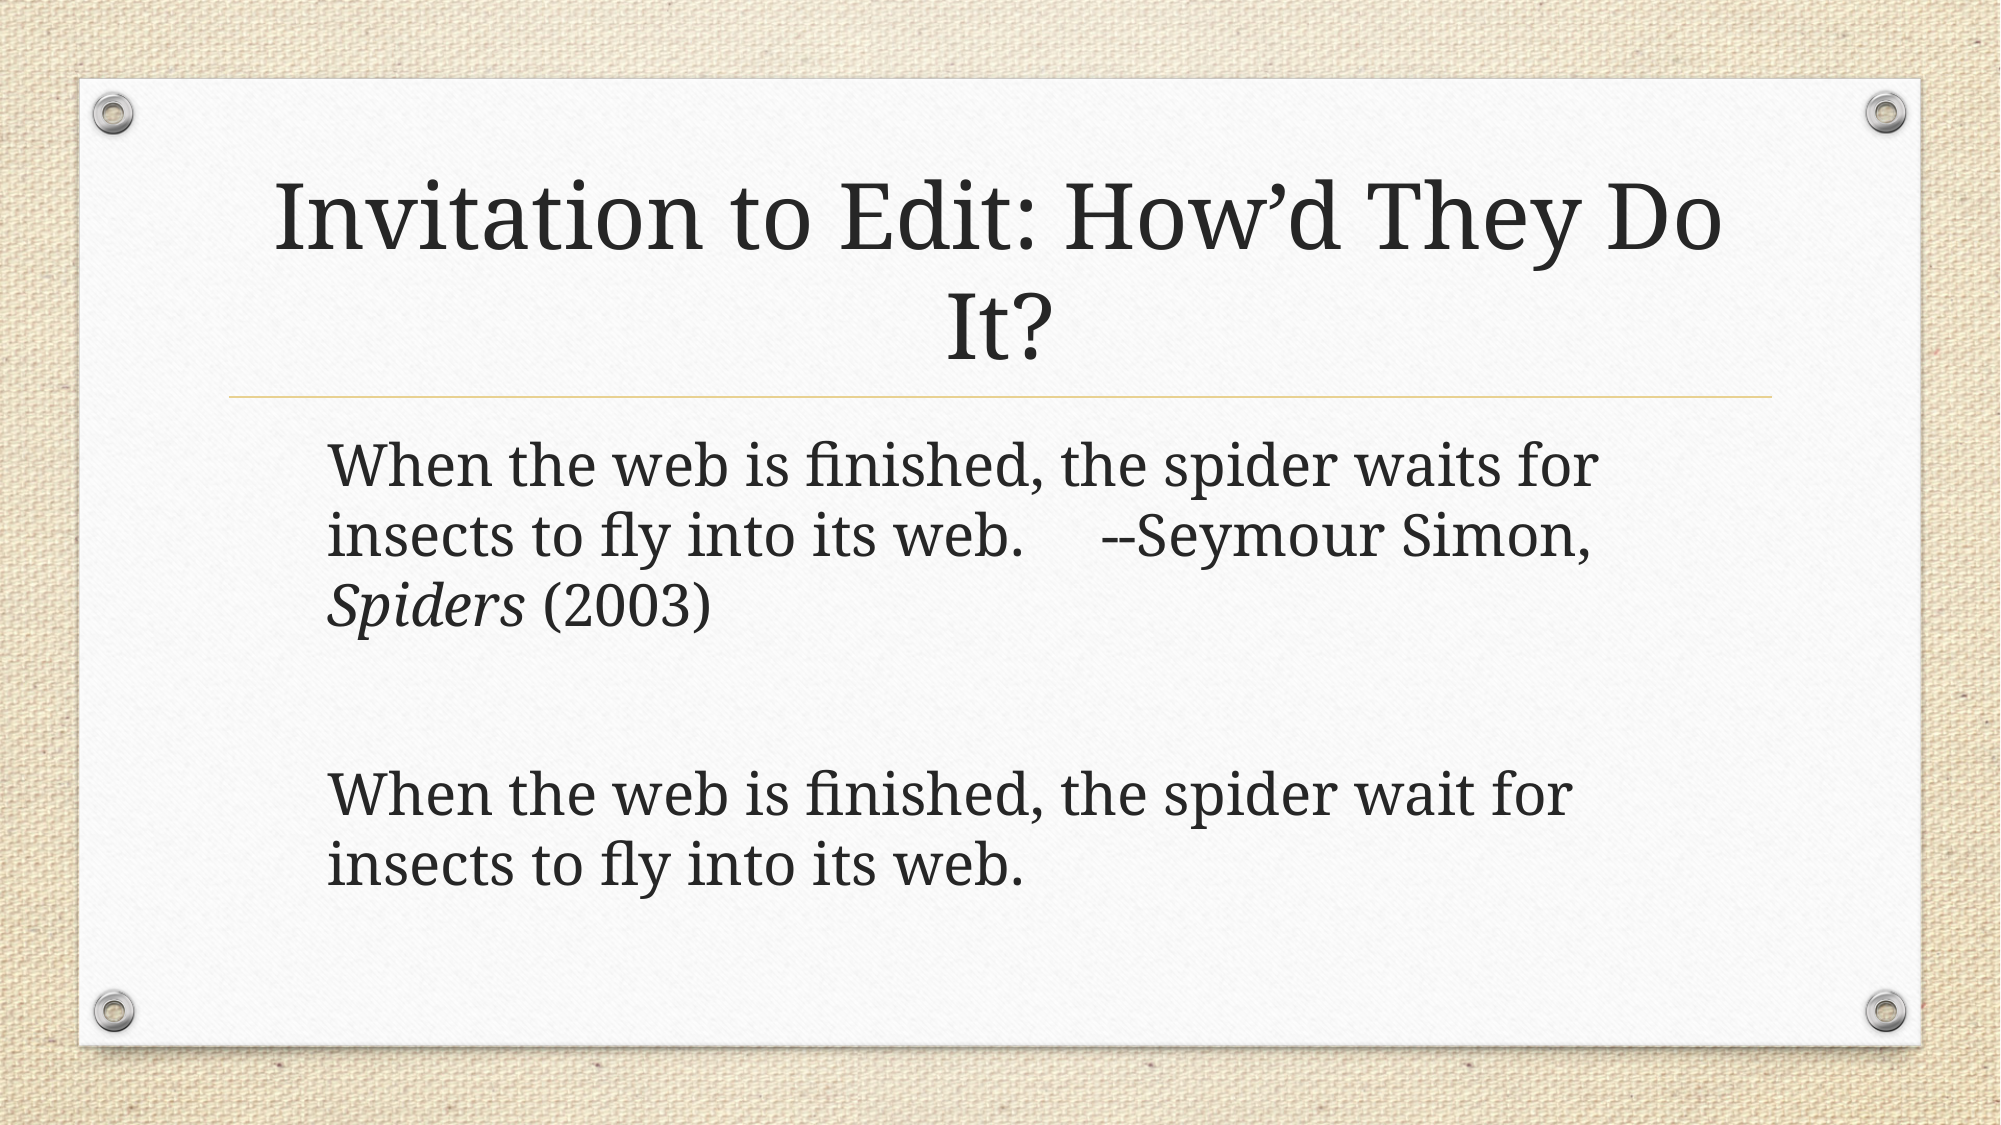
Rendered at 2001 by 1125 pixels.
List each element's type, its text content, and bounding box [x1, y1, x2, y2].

title Invitation to Edit: How’d They Do It? [212, 160, 1788, 376]
picture [0, 0, 2001, 1125]
list When the web is finished, the spider waits for insects to fly into its web. --Seymour Simon, Spiders (2003) When the web is finished, the spider wait for insects to fly into its web. [311, 420, 1715, 966]
